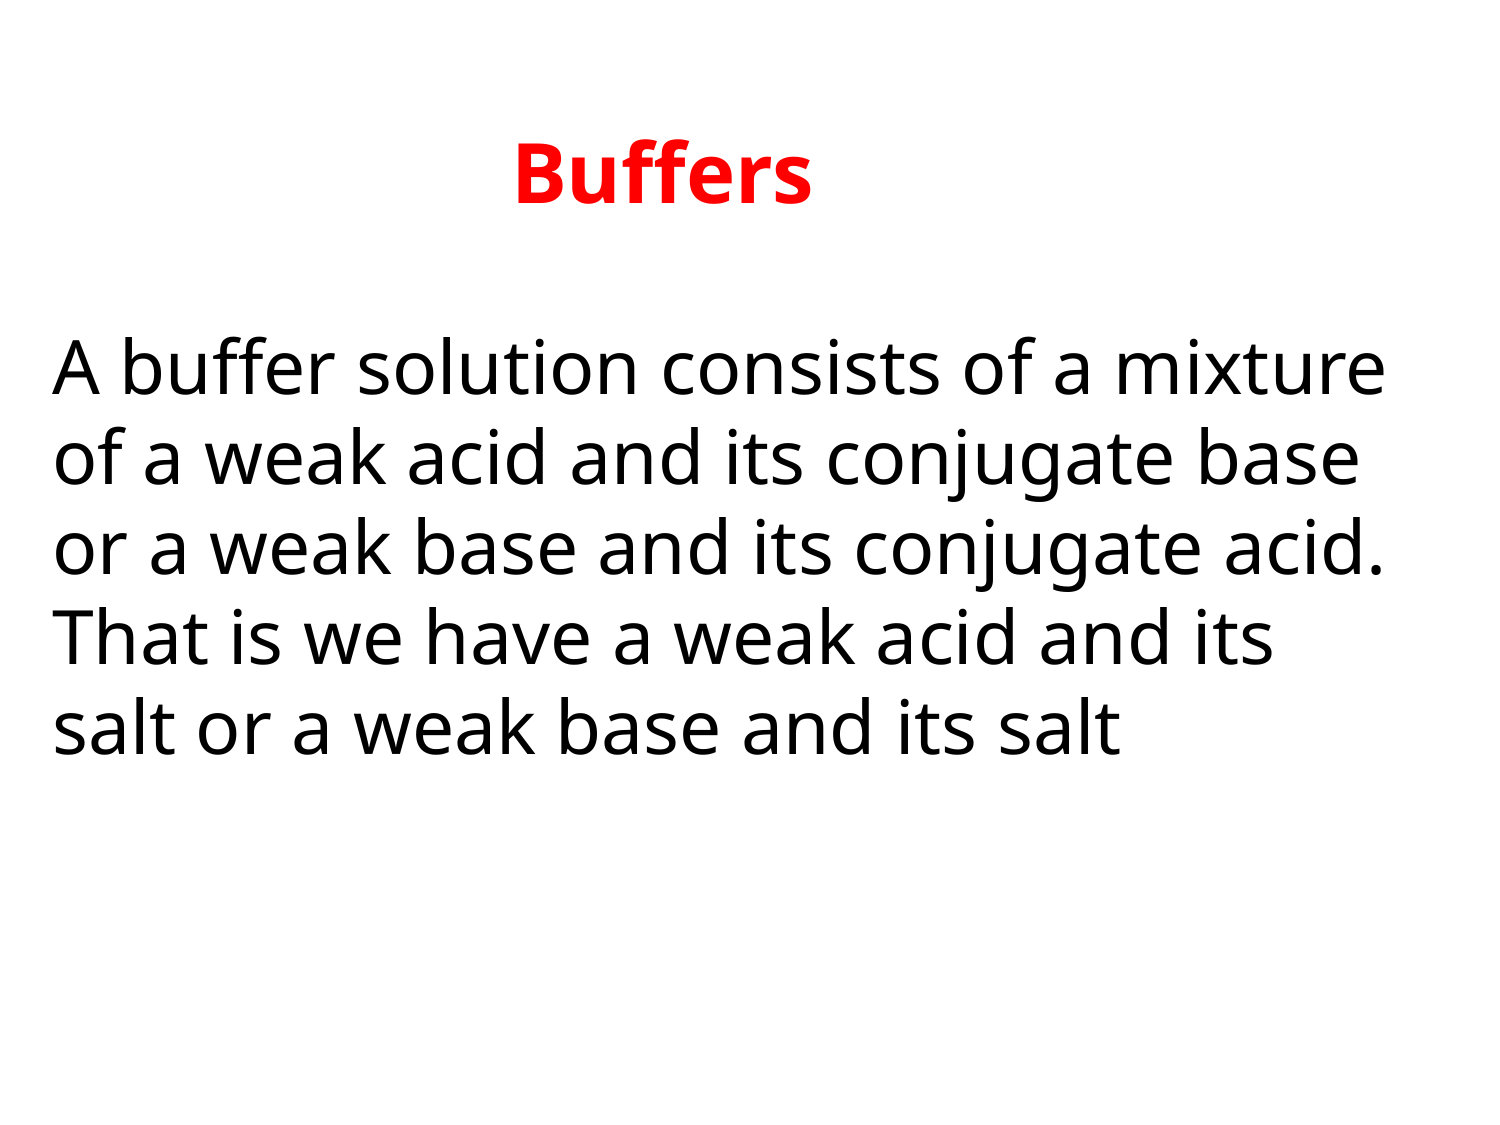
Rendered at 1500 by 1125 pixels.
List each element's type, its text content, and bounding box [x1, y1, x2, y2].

text_box Buffers [496, 112, 830, 228]
text_box A buffer solution consists of a mixture of a weak acid and its conjugate base or a weak base and its conjugate acid. That is we have a weak acid and its salt or a weak base and its salt [37, 312, 1425, 778]
